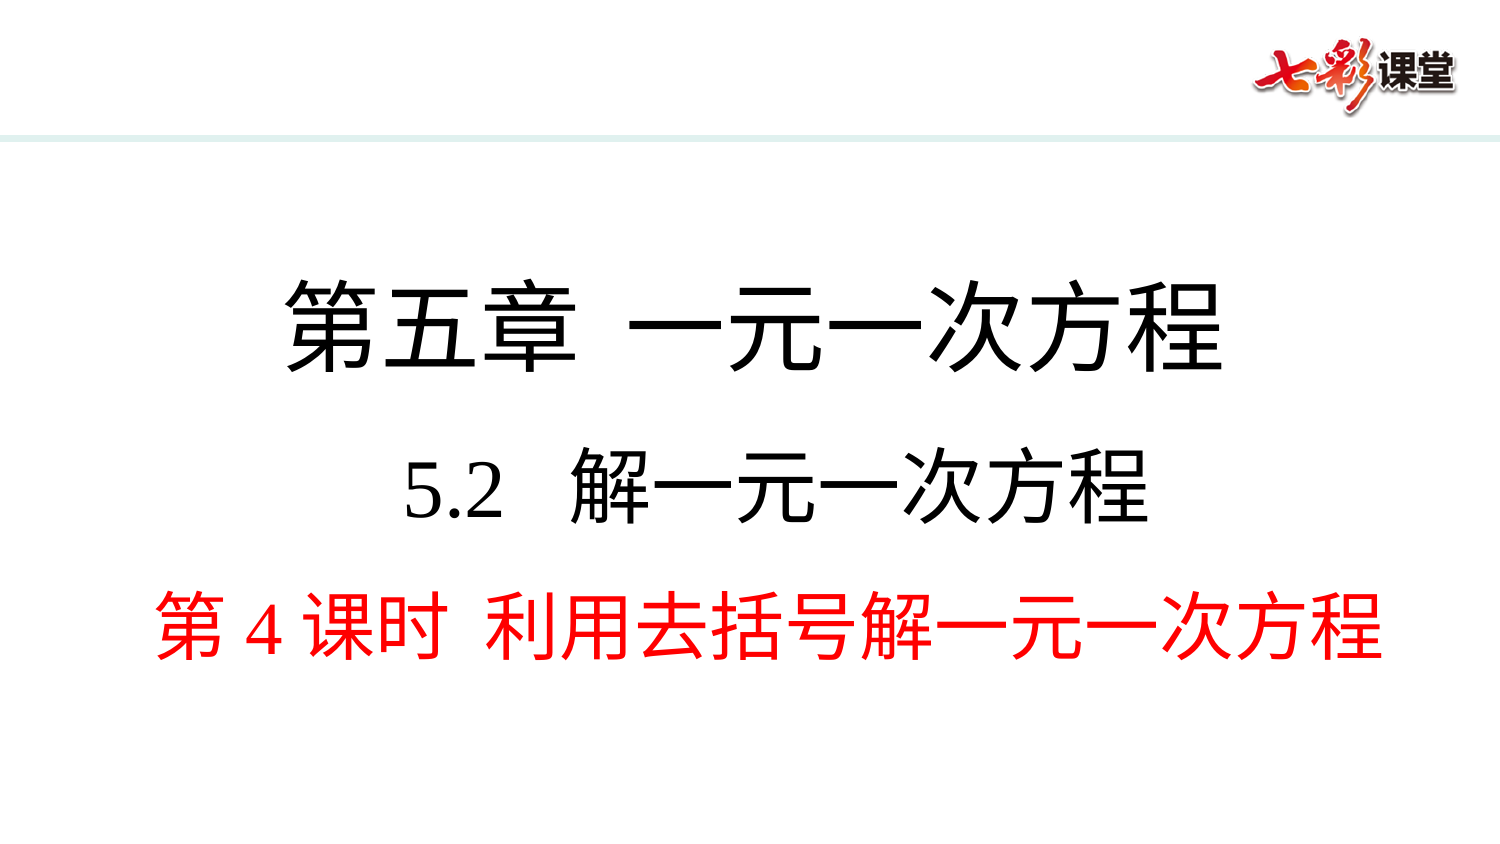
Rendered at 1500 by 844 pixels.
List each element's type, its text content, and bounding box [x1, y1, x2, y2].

text_box 第五章 一元一次方程 5.2 解一元一次方程 第4课时 利用去括号解一元一次方程 [112, 197, 1424, 677]
picture [1249, 32, 1461, 118]
